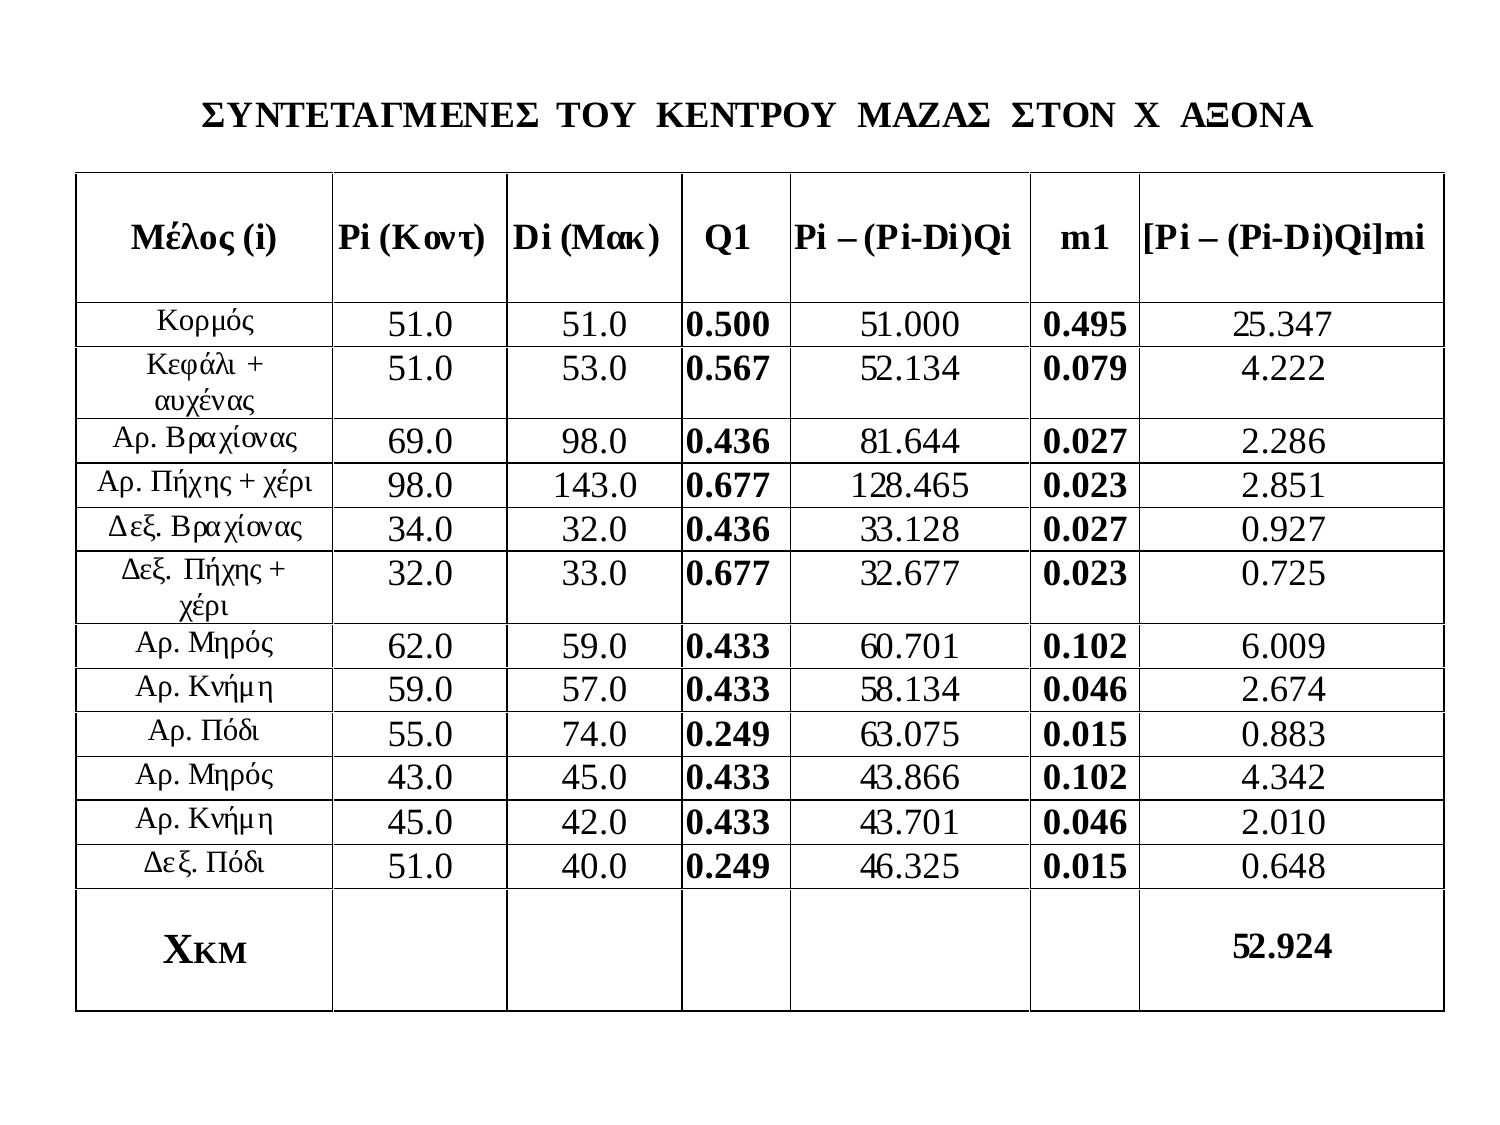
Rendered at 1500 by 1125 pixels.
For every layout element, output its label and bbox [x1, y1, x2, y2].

text_box [0, 0, 1500, 1125]
